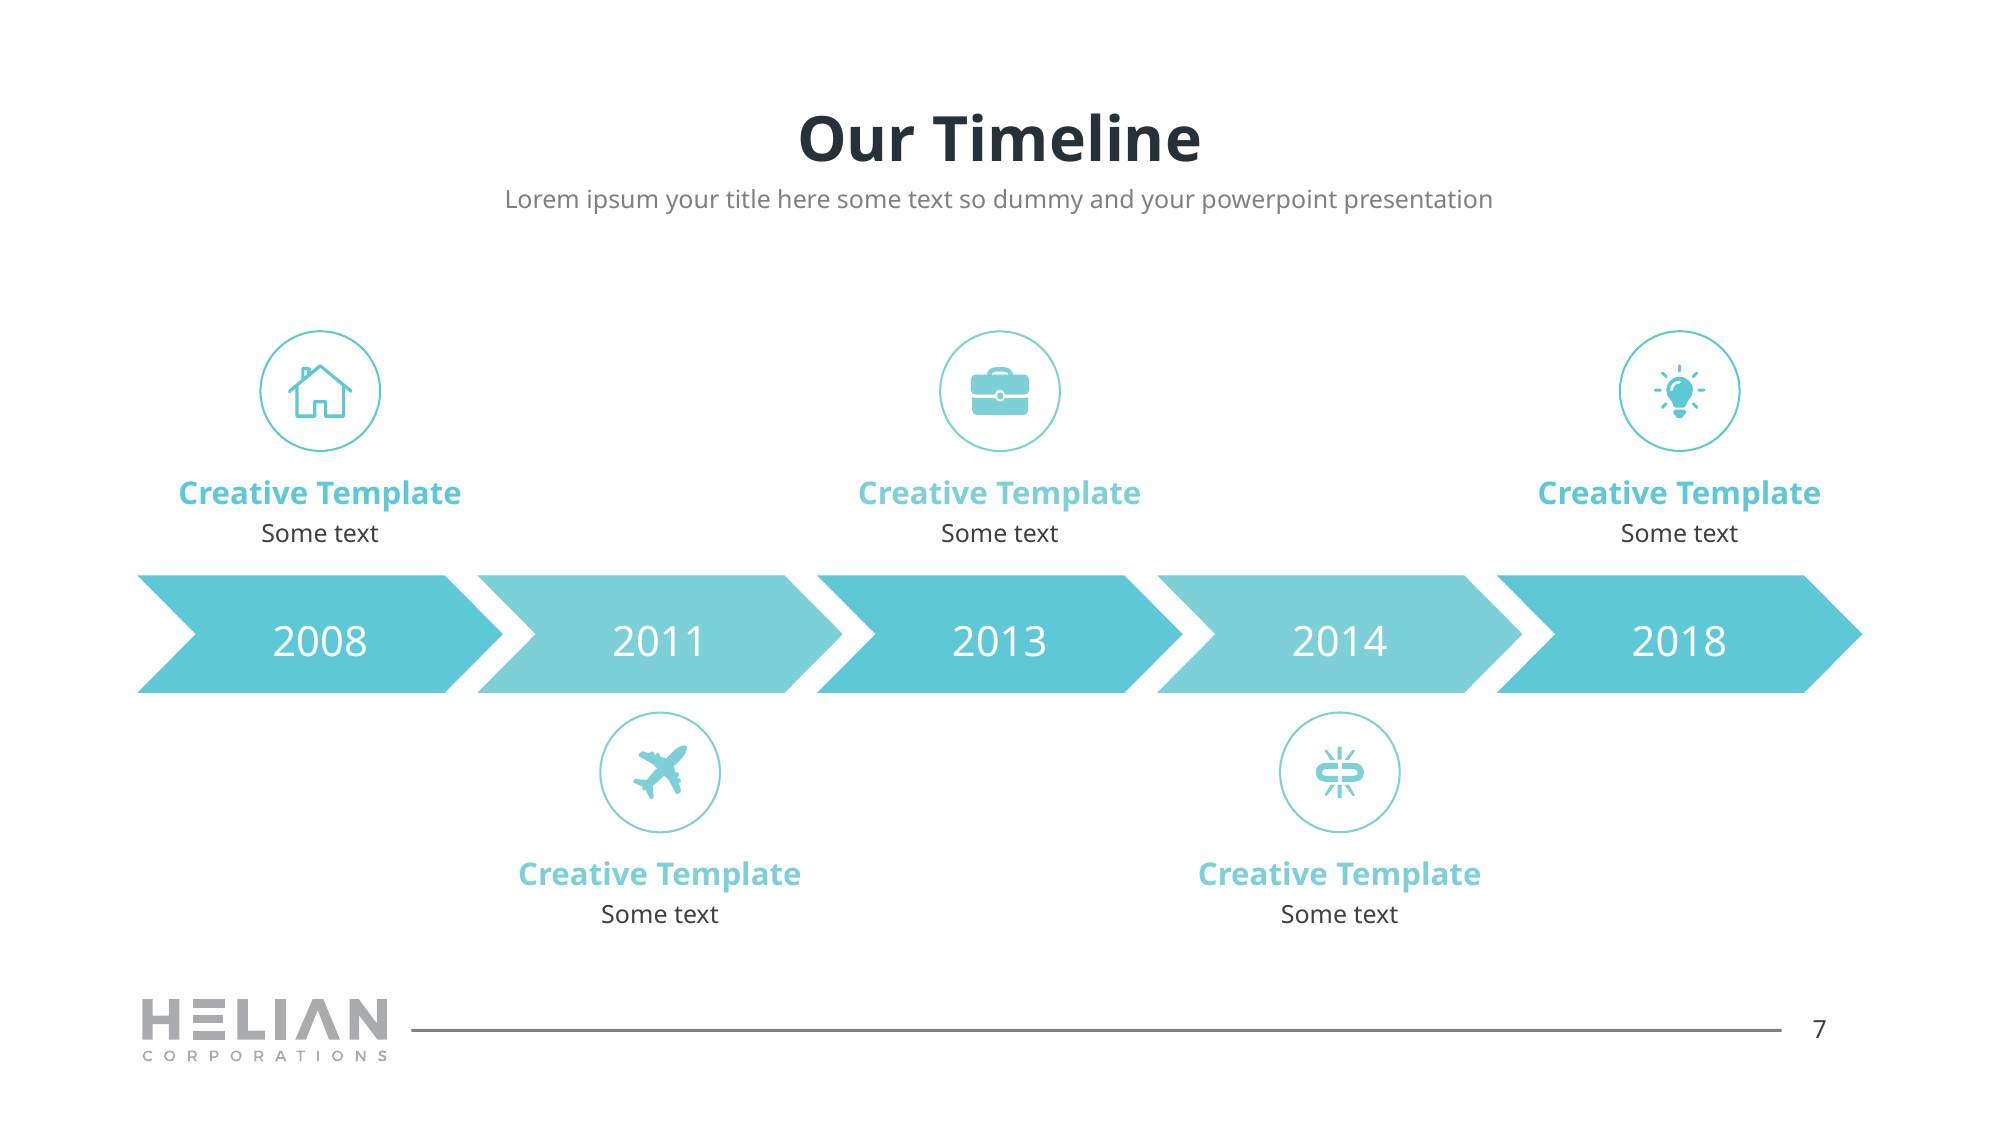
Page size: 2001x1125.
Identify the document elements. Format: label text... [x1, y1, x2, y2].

text_box Creative Template [163, 465, 478, 519]
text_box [477, 575, 817, 693]
text_box [939, 330, 1061, 453]
text_box Some text [1556, 510, 1804, 555]
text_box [817, 575, 1156, 693]
text_box Some text [235, 510, 405, 555]
text_box Creative Template [1182, 847, 1497, 900]
text_box [599, 711, 722, 834]
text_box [1496, 575, 1863, 693]
text_box Creative Template [842, 465, 1157, 519]
slide_number 7 [1781, 992, 1858, 1069]
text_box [137, 575, 477, 693]
text_box Creative Template [1437, 465, 1922, 519]
title Our Timeline [137, 100, 1863, 179]
text_box Some text [1226, 891, 1453, 937]
text_box [1618, 330, 1741, 452]
text_box [259, 330, 382, 452]
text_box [1315, 746, 1364, 798]
text_box Some text [915, 510, 1085, 555]
text_box [1278, 711, 1401, 834]
text_box Creative Template [477, 847, 843, 900]
text_box Some text [545, 891, 775, 937]
list Lorem ipsum your title here some text so dummy and your powerpoint presentation [137, 179, 1863, 226]
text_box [1156, 575, 1496, 693]
